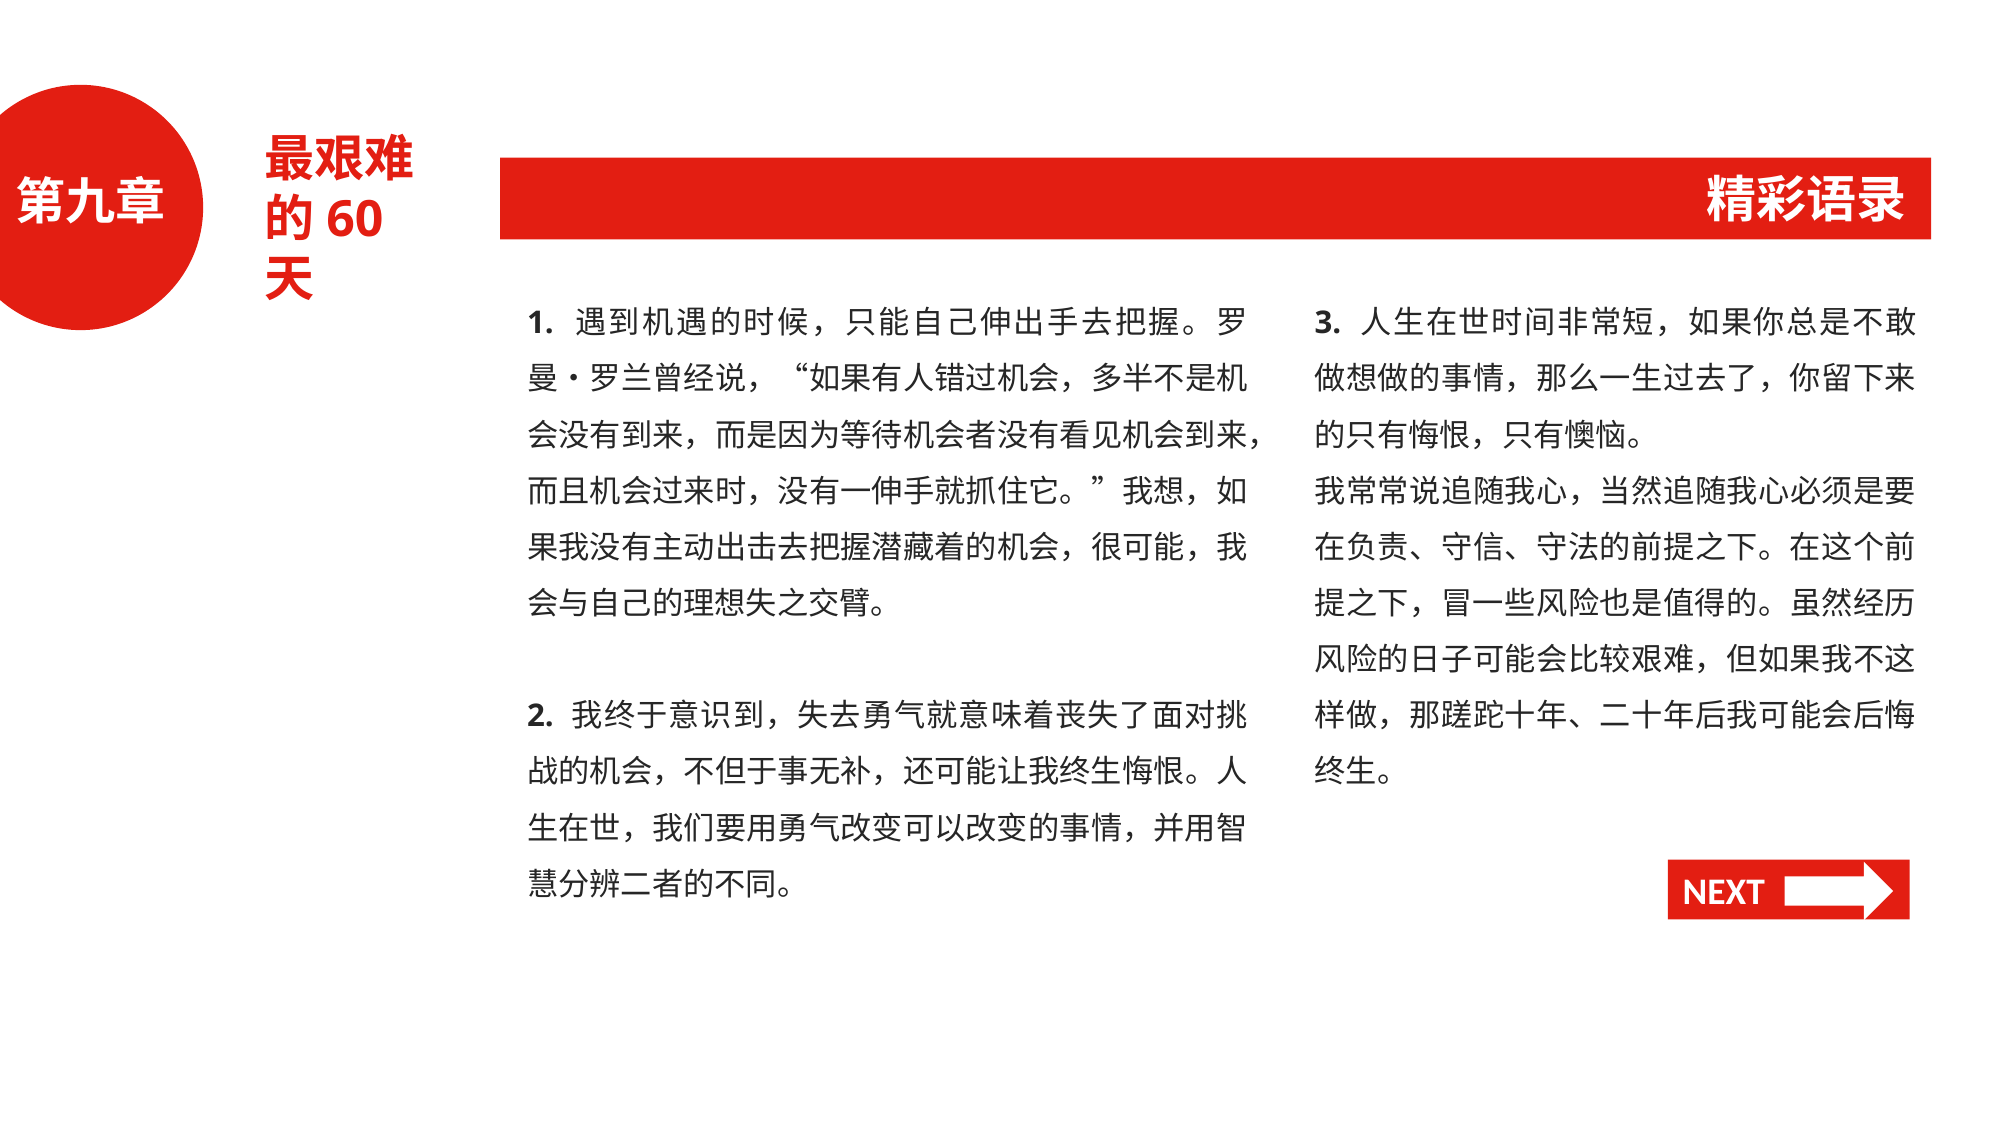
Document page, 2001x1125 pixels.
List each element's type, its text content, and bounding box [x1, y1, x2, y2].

text_box [499, 157, 1932, 240]
text_box 1. 遇到机遇的时候，只能自己伸出手去把握。罗曼•罗兰曾经说，“如果有人错过机会，多半不是机会没有到来，而是因为等待机会者没有看见机会到来，而且机会过来时，没有一伸手就抓住它。”我想，如果我没有主动出击去把握潜藏着的机会，很可能，我会与自己的理想失之交臂。 2. 我终于意识到，失去勇气就意味着丧失了面对挑战的机会，不但于事无补，还可能让我终生悔恨。人生在世，我们要用勇气改变可以改变的事情，并用智慧分辨二者的不同。 [512, 276, 1263, 966]
text_box 3. 人生在世时间非常短，如果你总是不敢做想做的事情，那么一生过去了，你留下来的只有悔恨，只有懊恼。 我常常说追随我心，当然追随我心必须是要在负责、守信、守法的前提之下。在这个前提之下，冒一些风险也是值得的。虽然经历风险的日子可能会比较艰难，但如果我不这样做，那蹉跎十年、二十年后我可能会后悔终生。 [1299, 276, 1932, 853]
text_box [1667, 859, 1910, 921]
text_box 最艰难 的60天 [249, 119, 454, 314]
text_box 精彩语录 [1691, 160, 1921, 236]
text_box [0, 83, 205, 332]
text_box 第九章 [0, 161, 181, 237]
